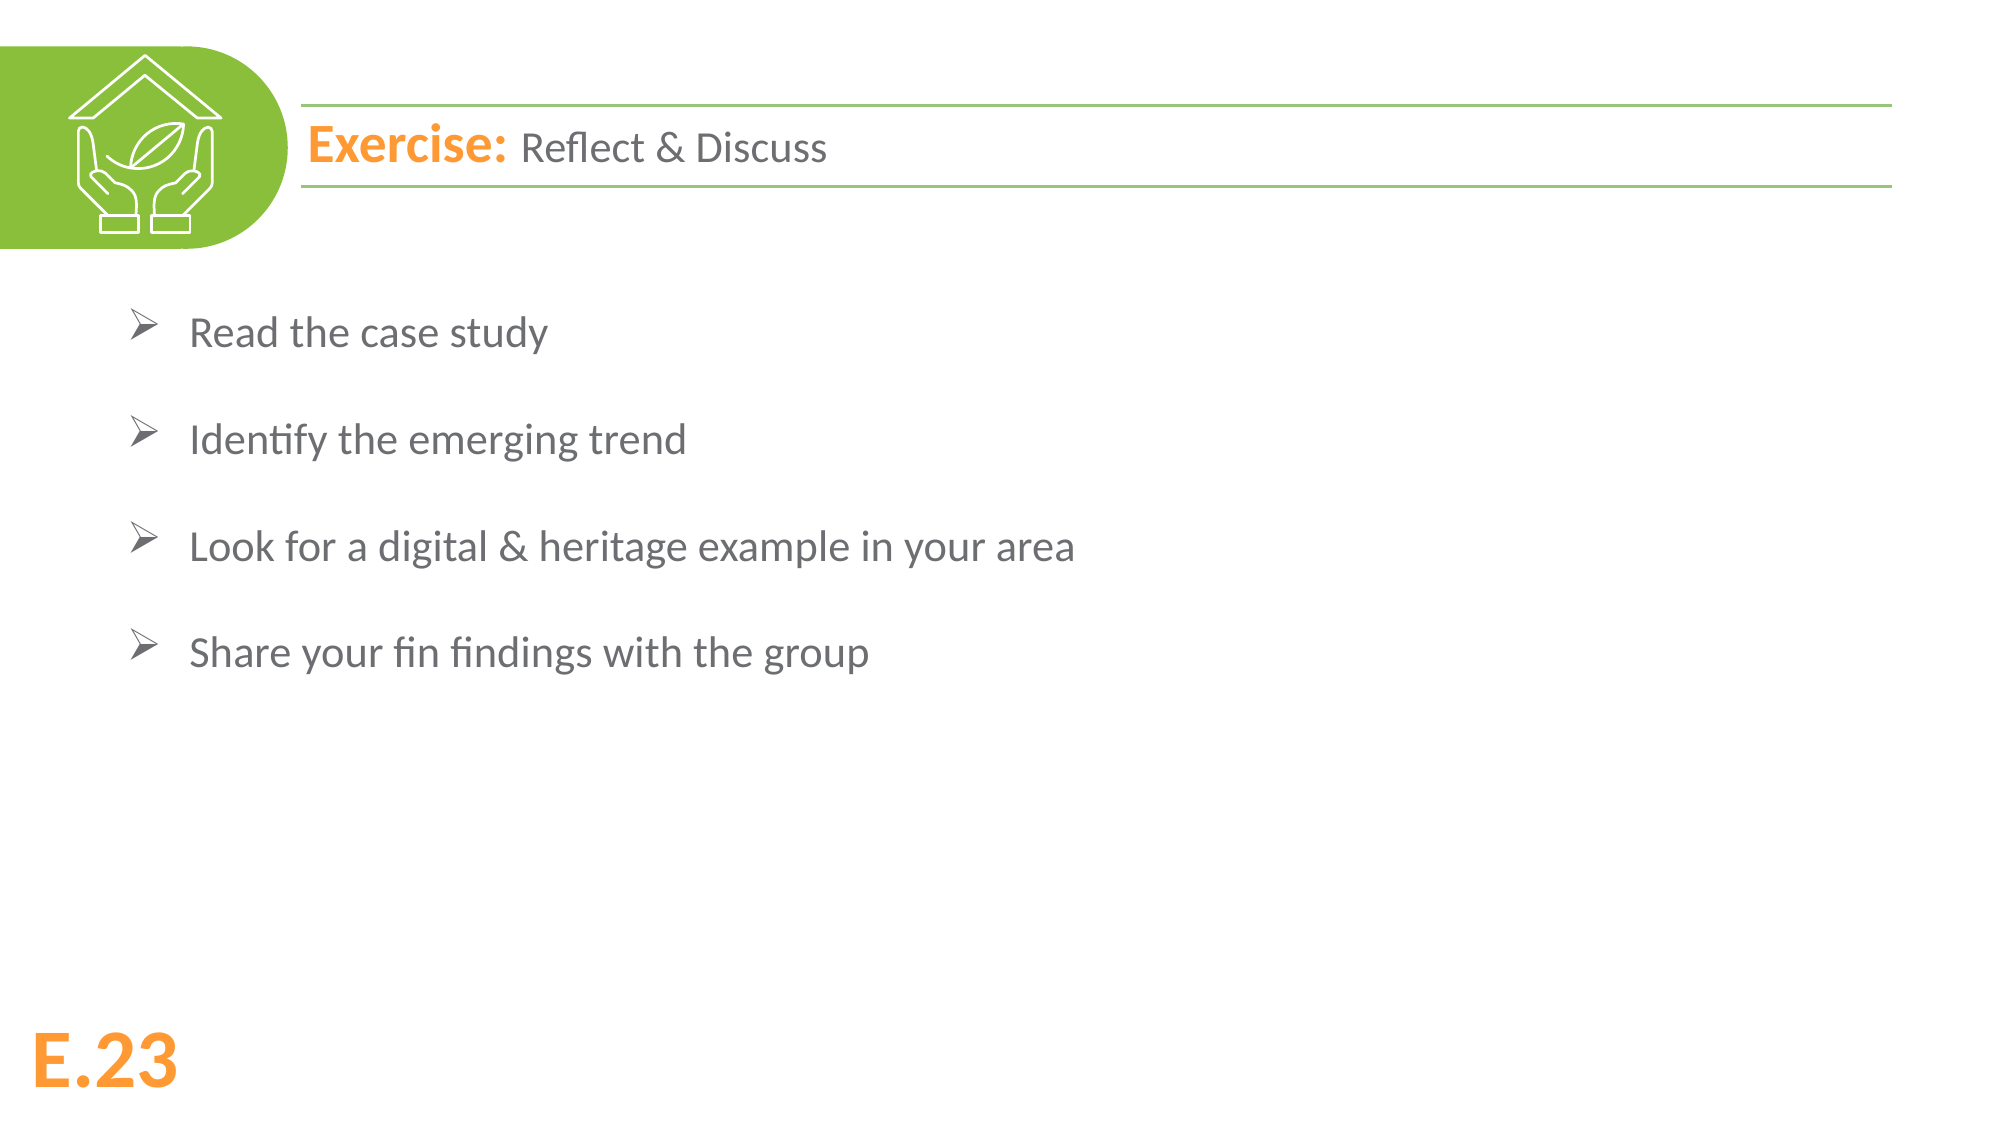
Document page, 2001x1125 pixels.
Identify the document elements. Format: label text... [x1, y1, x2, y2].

list Read the case study Identify the emerging trend Look for a digital & heritage example in your area Share your fin findings with the group [106, 283, 1904, 998]
text_box [0, 46, 288, 249]
list Exercise: Reflect & Discuss [287, 77, 1893, 249]
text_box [68, 54, 222, 233]
text_box E.23 [11, 1019, 300, 1125]
